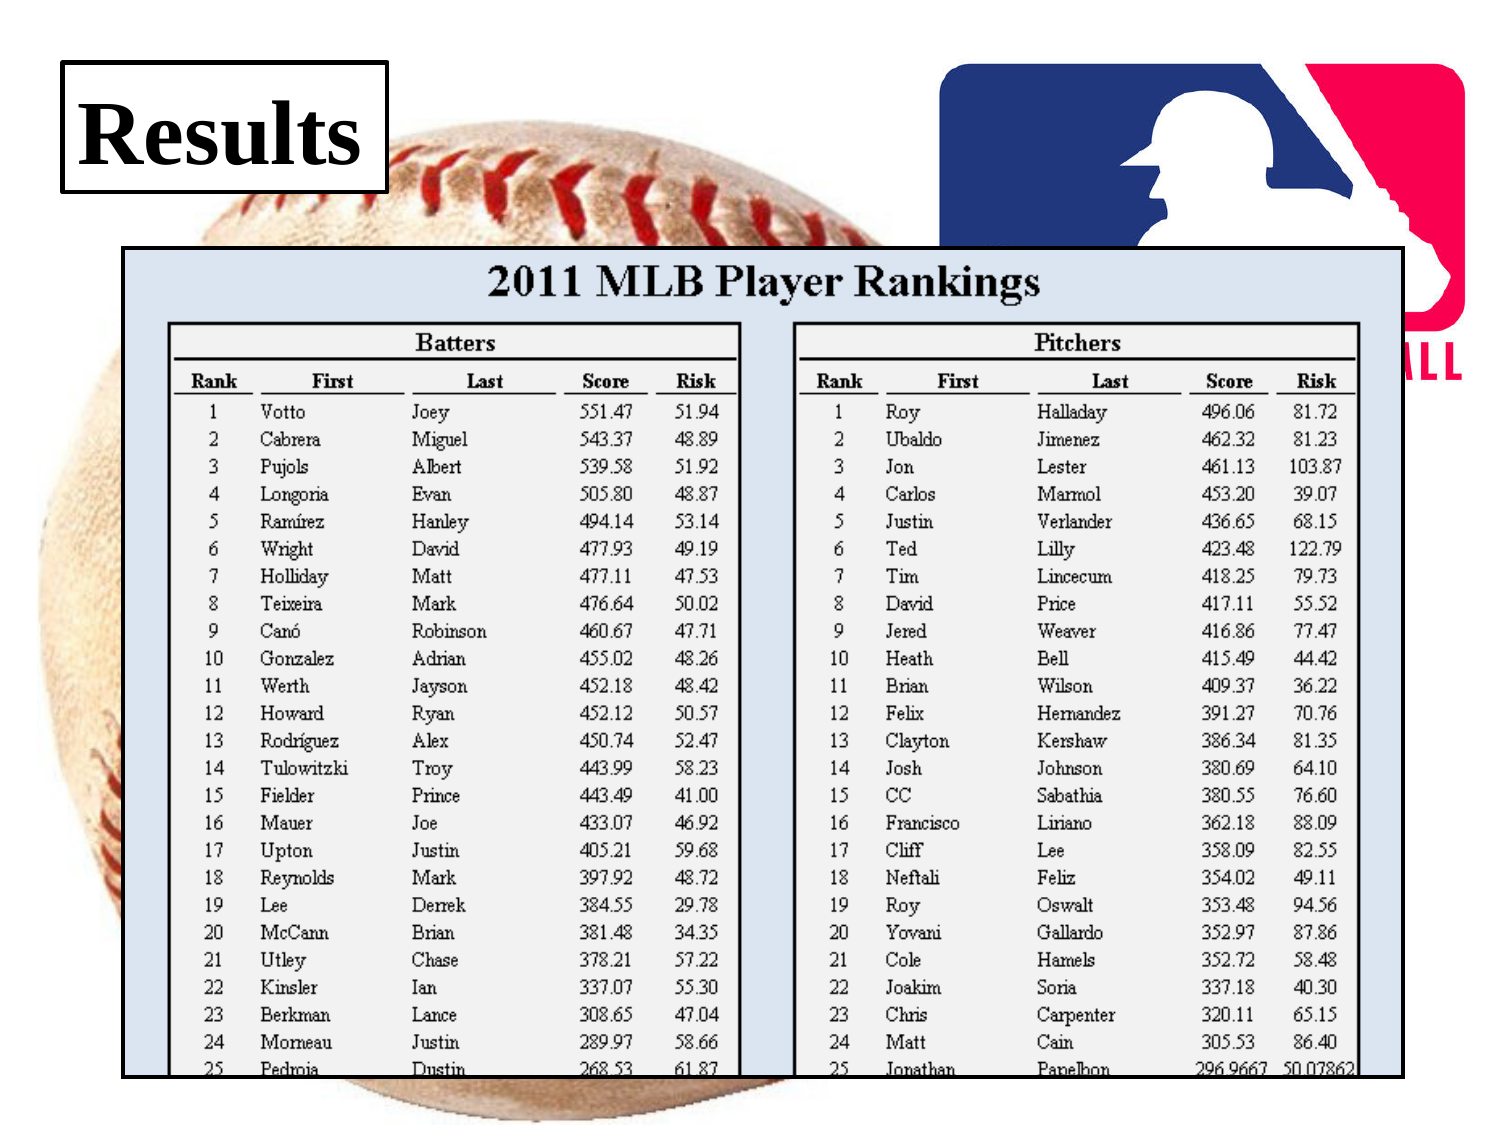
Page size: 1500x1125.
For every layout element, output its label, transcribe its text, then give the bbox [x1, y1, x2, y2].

text_box Results [62, 62, 388, 116]
picture [37, 0, 1500, 1125]
